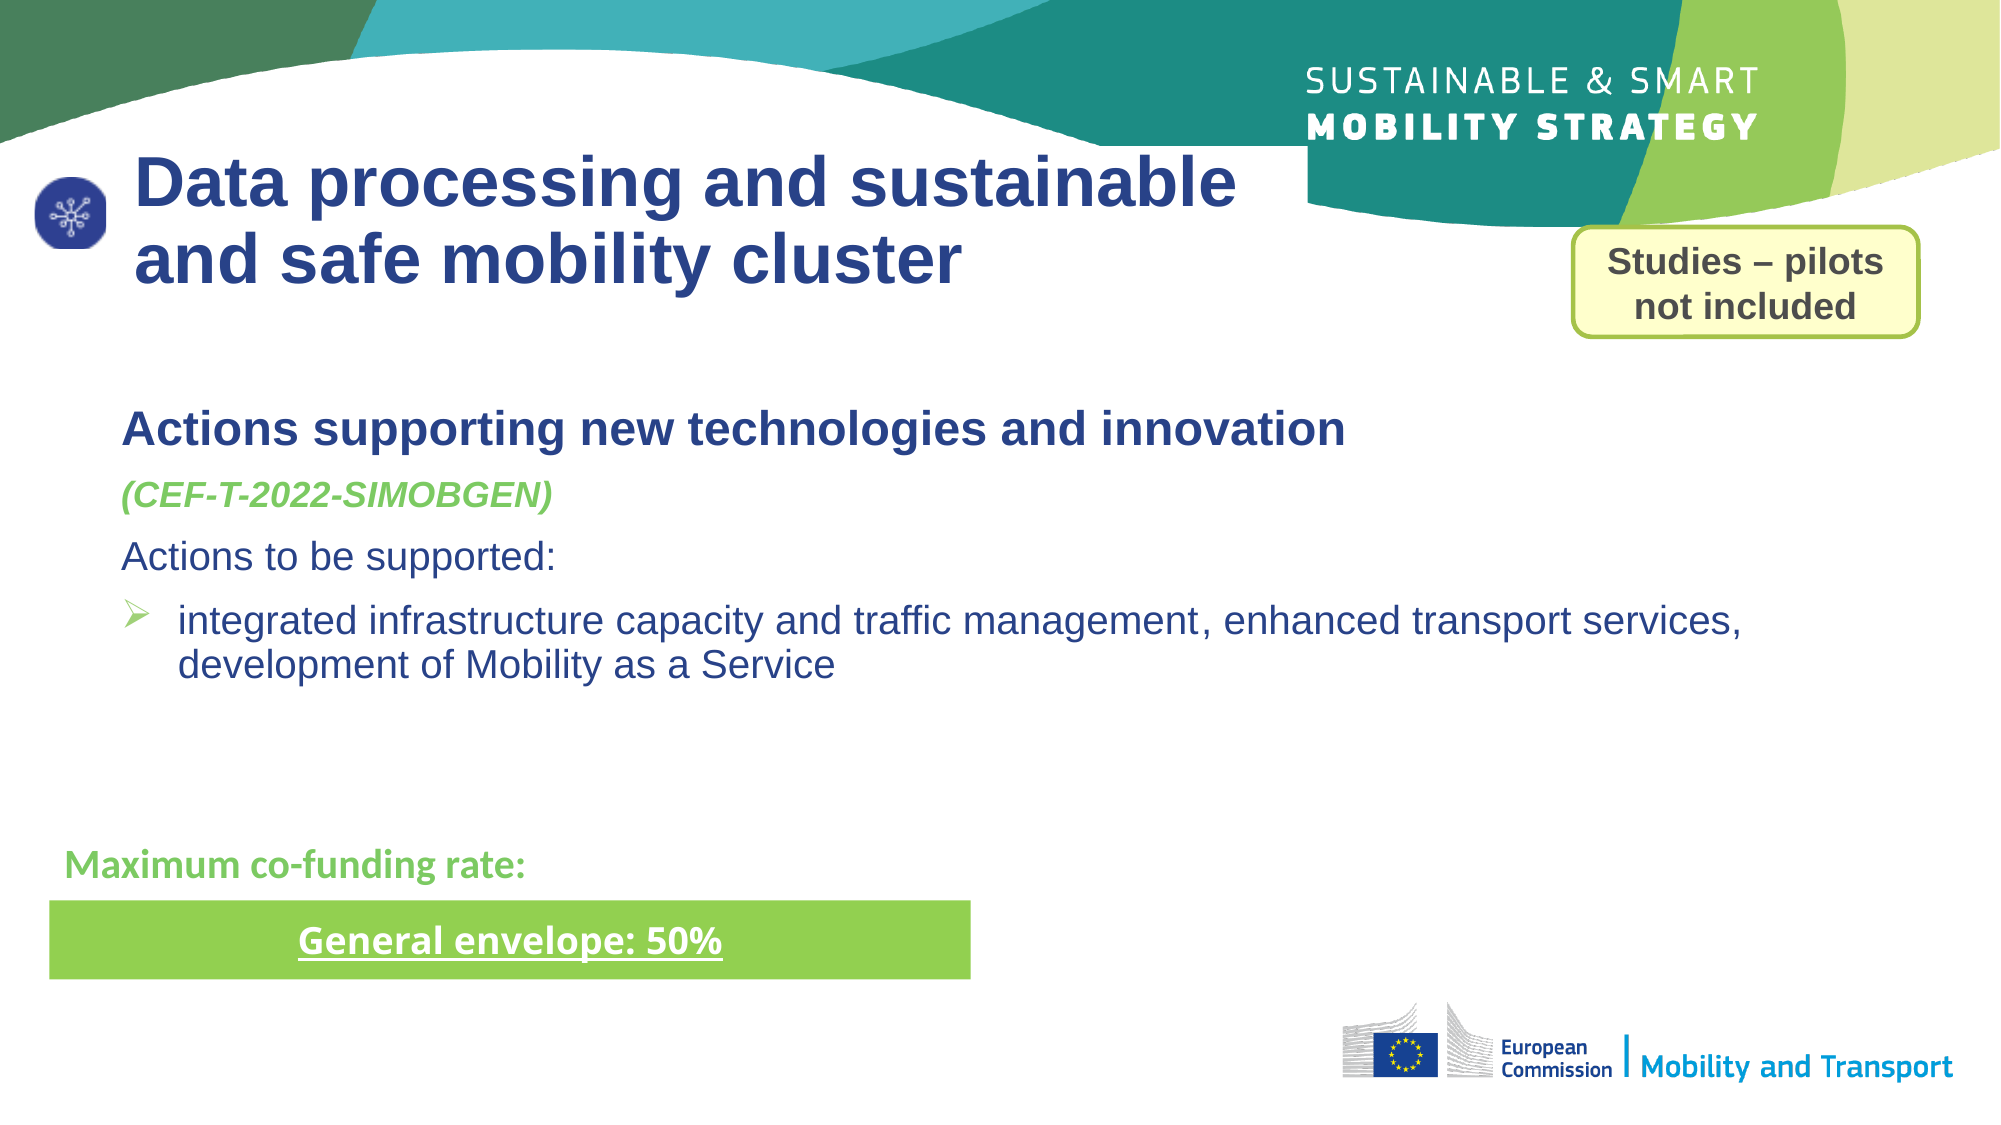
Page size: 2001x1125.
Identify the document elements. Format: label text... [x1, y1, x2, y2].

picture [0, 0, 2000, 249]
text_box Studies – pilots not included [1573, 226, 1919, 337]
picture [1901, 1065, 1907, 1073]
title Data processing and sustainable and safe mobility cluster [119, 146, 1308, 299]
text_box General envelope: 50% [49, 900, 971, 980]
list Actions supporting new technologies and innovation (CEF-T-2022-SIMOBGEN) Actions to be supported: integrated infrastructure capacity and traffic management, enhanced transport services, development of Mobility as a Service [106, 396, 1894, 745]
picture [1342, 1002, 1953, 1083]
text_box Maximum co-funding rate: [49, 829, 714, 894]
